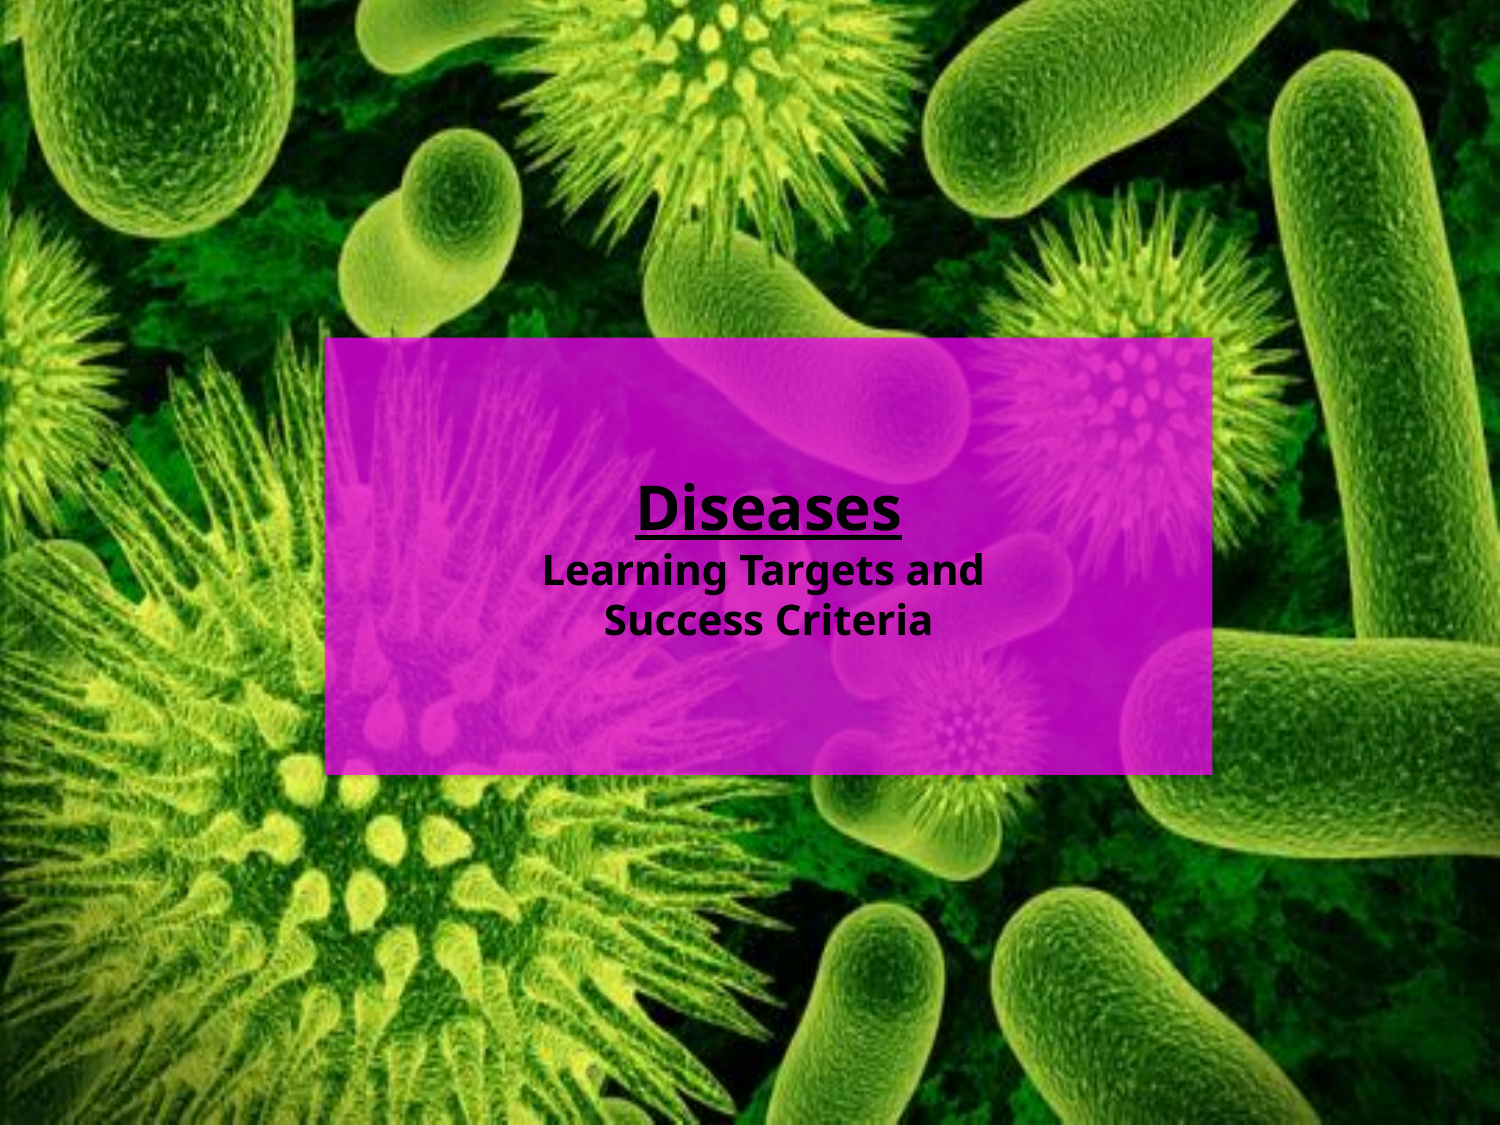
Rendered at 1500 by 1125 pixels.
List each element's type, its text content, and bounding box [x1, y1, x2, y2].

picture [0, 0, 1500, 1125]
title Diseases Learning Targets and Success Criteria [324, 337, 1213, 775]
